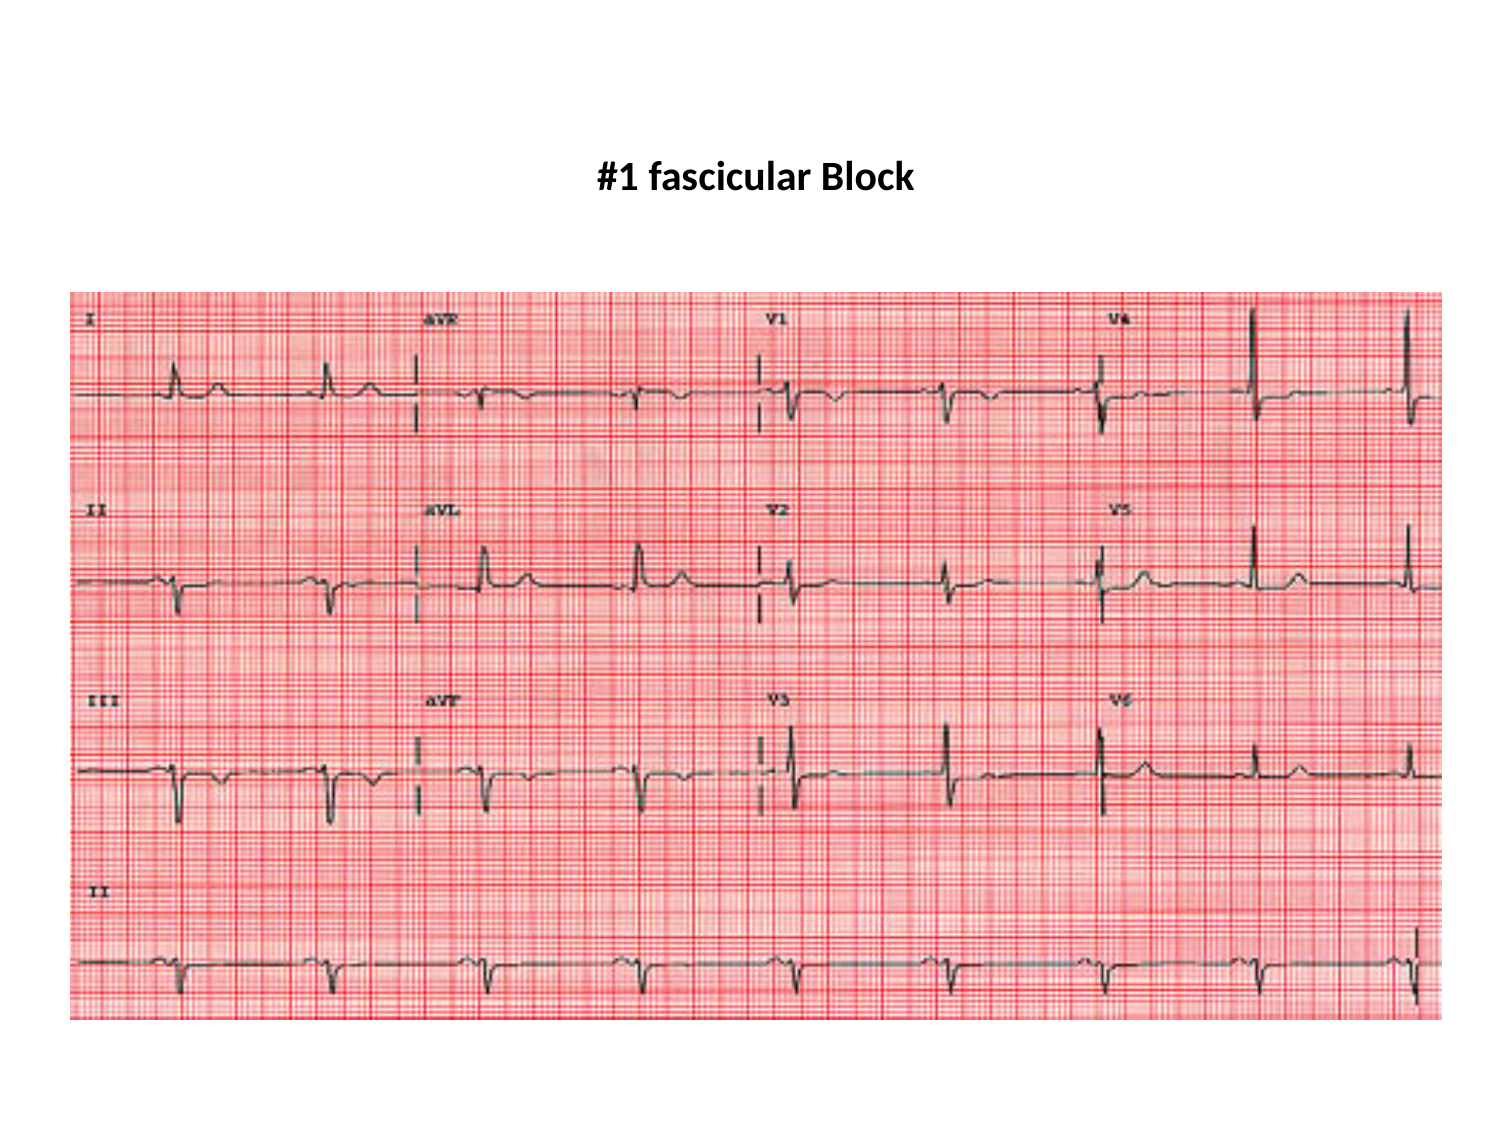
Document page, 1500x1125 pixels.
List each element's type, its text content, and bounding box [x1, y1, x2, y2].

text_box #1 fascicular Block [70, 141, 1442, 257]
picture [70, 292, 1442, 1020]
